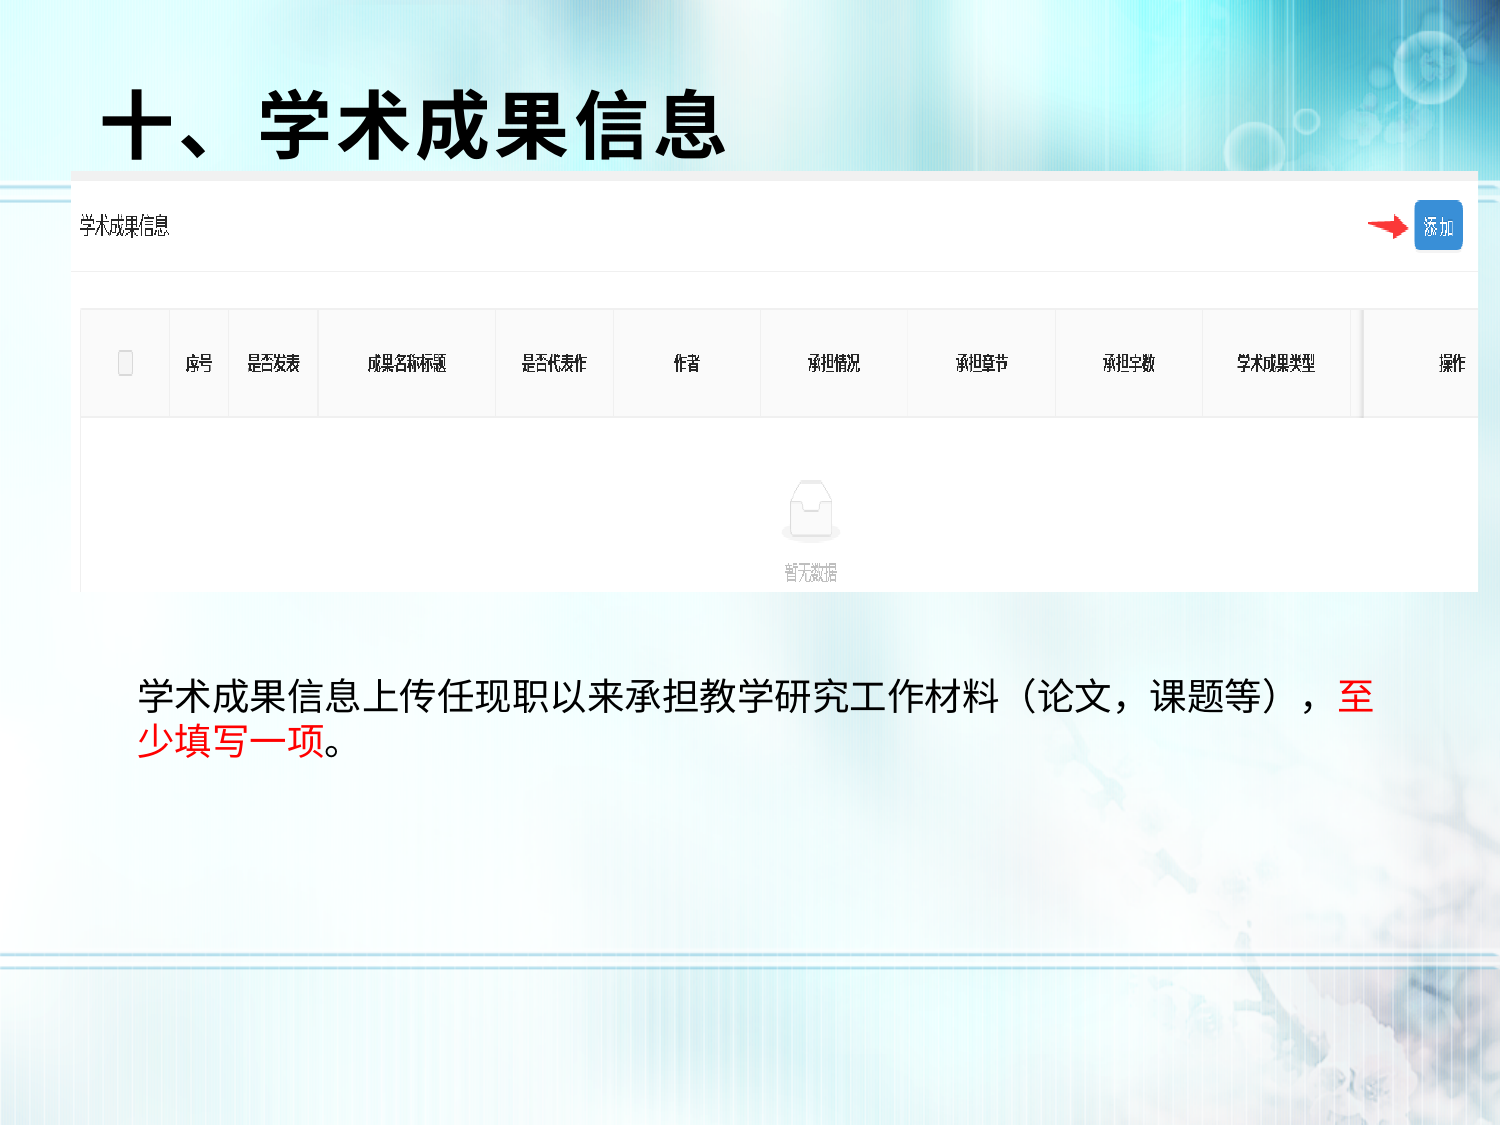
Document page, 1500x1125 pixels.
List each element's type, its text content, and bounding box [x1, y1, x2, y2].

text_box 学术成果信息上传任现职以来承担教学研究工作材料（论文，课题等），至少填写一项。 [122, 665, 1414, 771]
title 十、学术成果信息 [82, 72, 1418, 146]
picture [0, 0, 1500, 1125]
